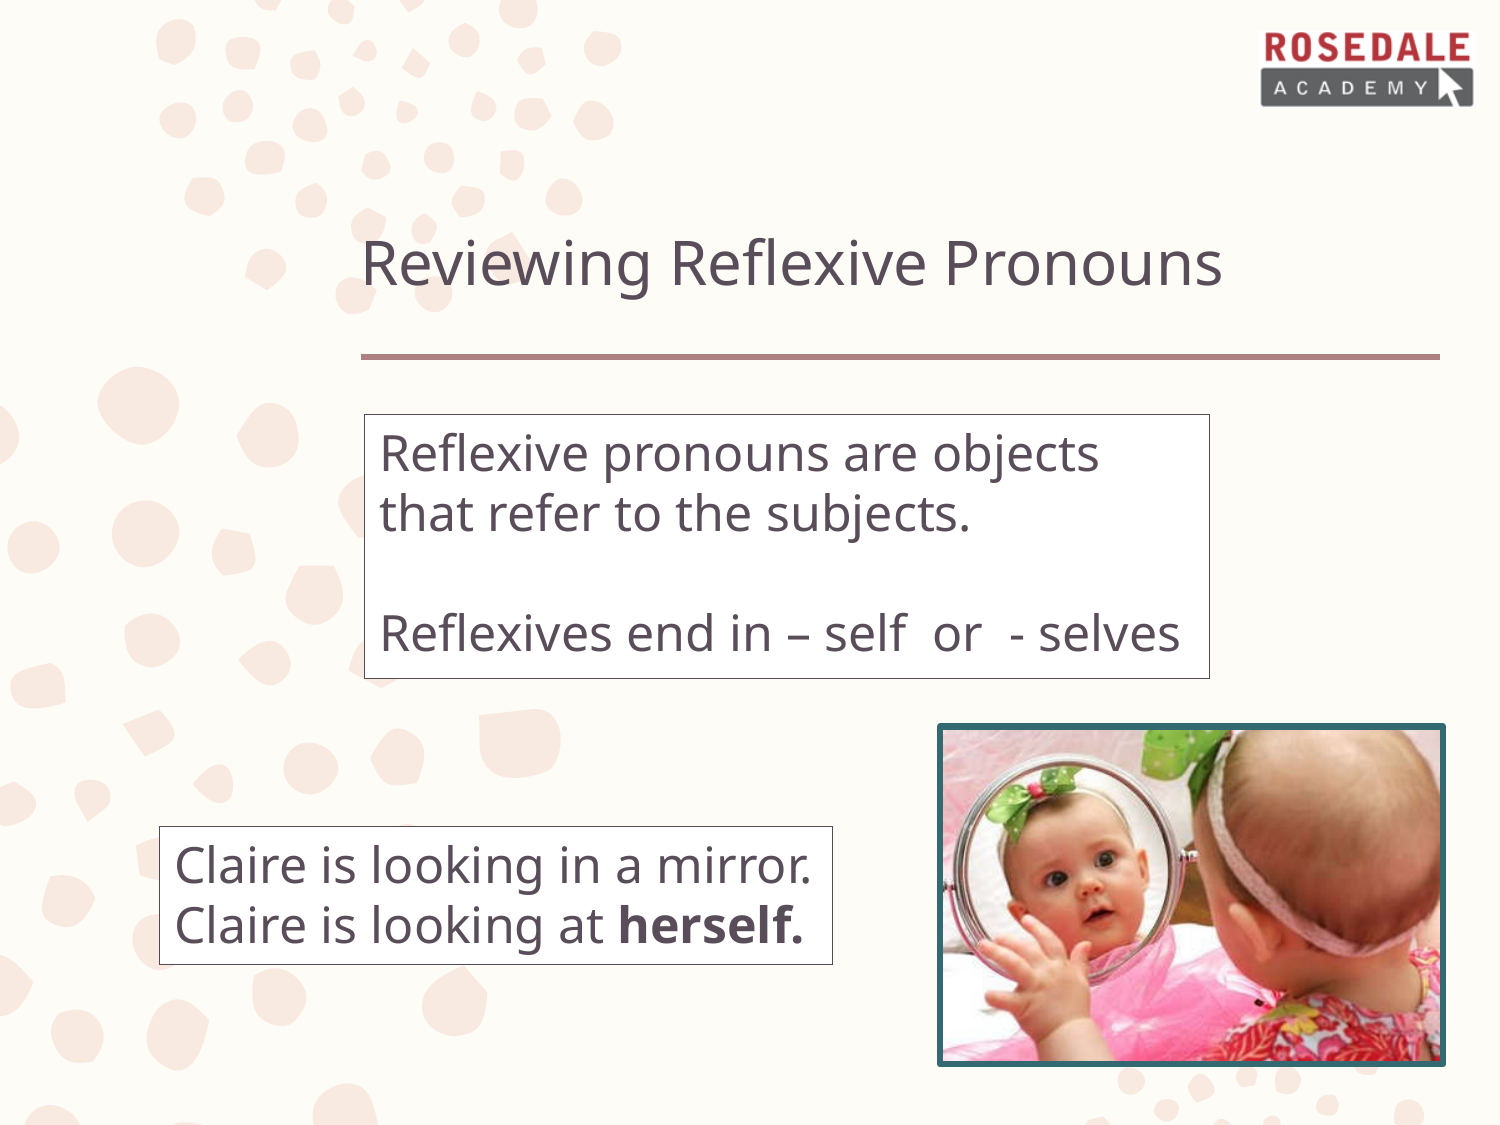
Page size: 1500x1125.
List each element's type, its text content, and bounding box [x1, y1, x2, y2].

list Reflexive pronouns are objects that refer to the subjects. Reflexives end in – self or - selves [364, 414, 1210, 679]
picture [1258, 31, 1475, 109]
title Reviewing Reflexive Pronouns [345, 219, 1440, 350]
picture [943, 729, 1441, 1062]
text_box Claire is looking in a mirror. Claire is looking at herself. [159, 826, 833, 965]
